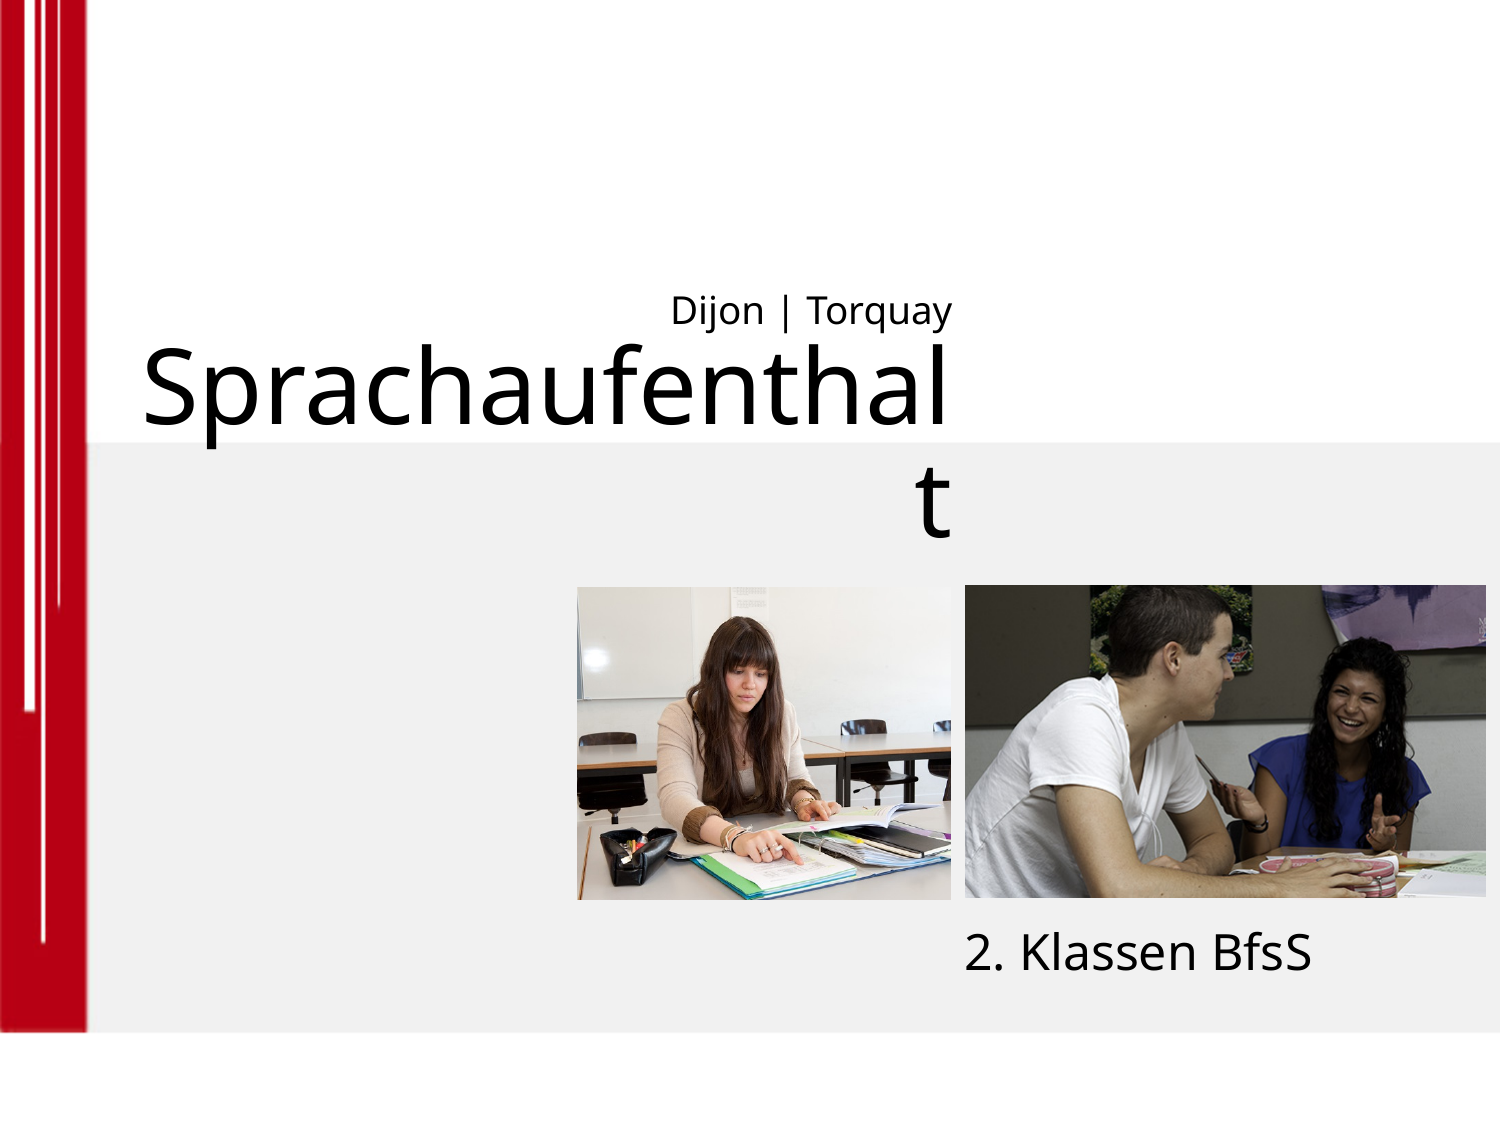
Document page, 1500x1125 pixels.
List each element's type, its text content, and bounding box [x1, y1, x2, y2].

subtitle 2. Klassen BfsS [949, 920, 1474, 1083]
picture [0, 0, 1500, 1125]
title Dijon | Torquay Sprachaufenthalt [103, 283, 968, 568]
